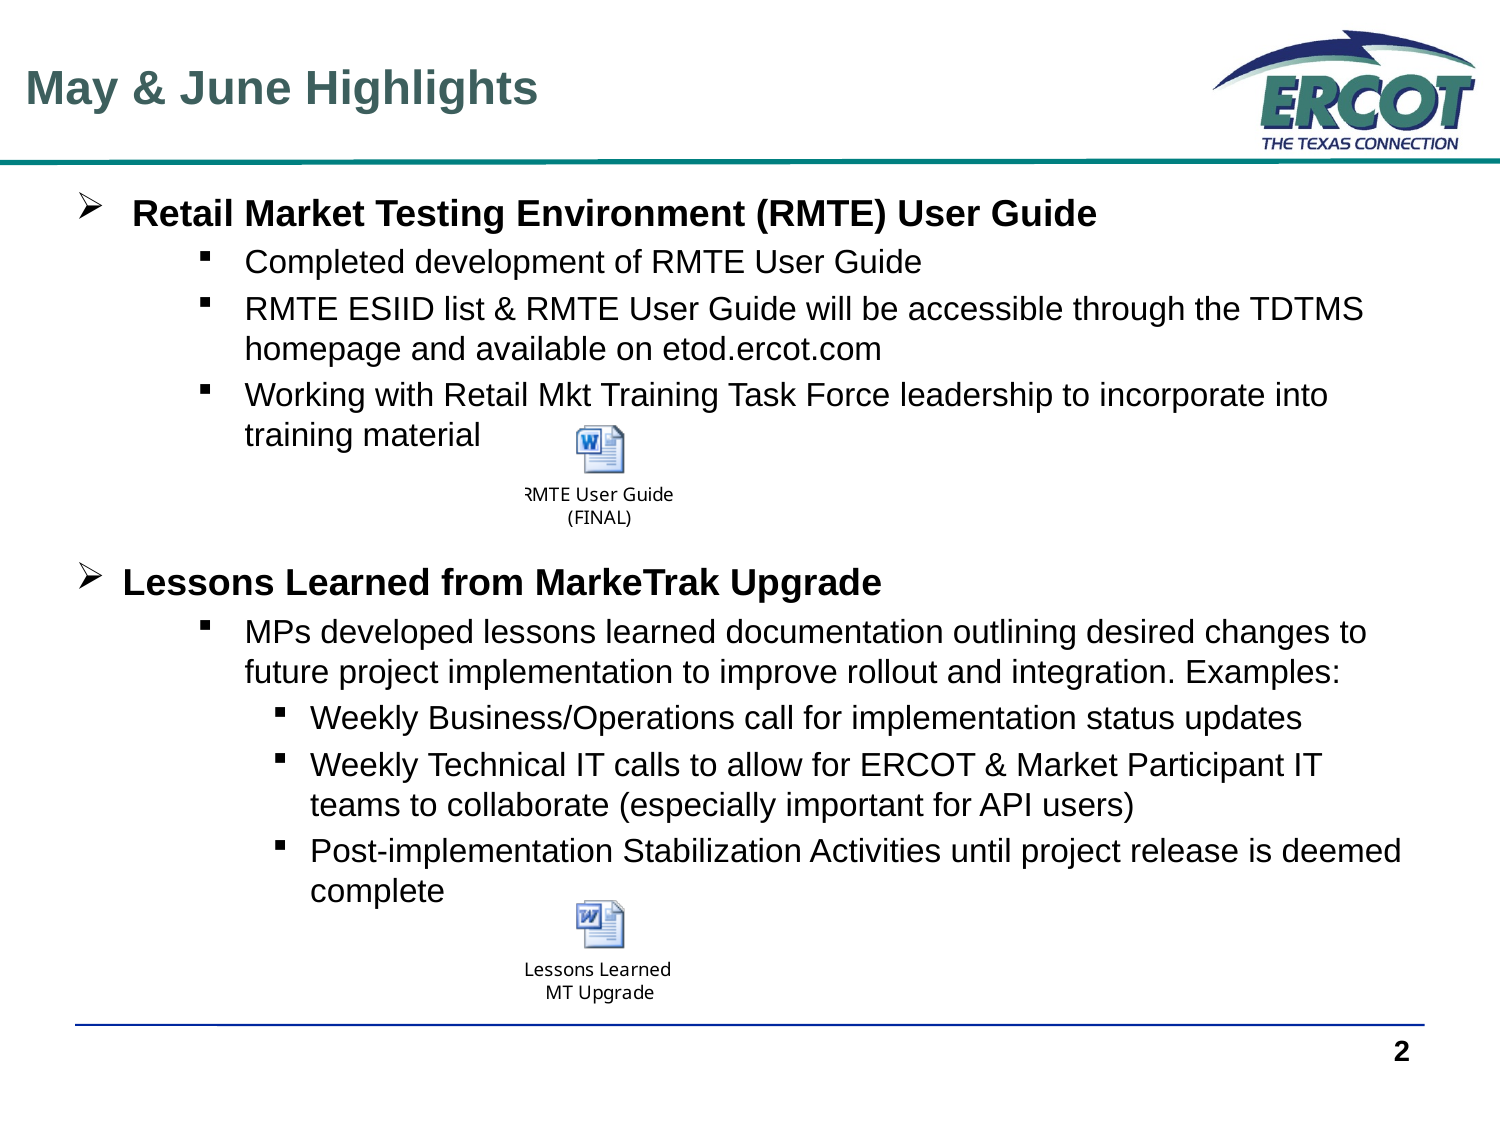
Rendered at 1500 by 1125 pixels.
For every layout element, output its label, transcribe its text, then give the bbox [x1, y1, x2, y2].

text_box May & June Highlights [10, 49, 1224, 122]
text_box Retail Market Testing Environment (RMTE) User Guide Completed development of RMTE User Guide RMTE ESIID list & RMTE User Guide will be accessible through the TDTMS homepage and available on etod.ercot.com Working with Retail Mkt Training Task Force leadership to incorporate into training material Lessons Learned from MarkeTrak Upgrade MPs developed lessons learned documentation outlining desired changes to future project implementation to improve rollout and integration. Examples: Weekly Business/Operations call for implementation status updates Weekly Technical IT calls to allow for ERCOT & Market Participant IT teams to collaborate (especially important for API users) Post-implementation Stabilization Activities until project release is deemed complete [61, 181, 1430, 917]
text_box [524, 424, 676, 552]
slide_number 2 [1074, 1024, 1425, 1103]
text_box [524, 899, 676, 1027]
picture [1200, 12, 1488, 158]
